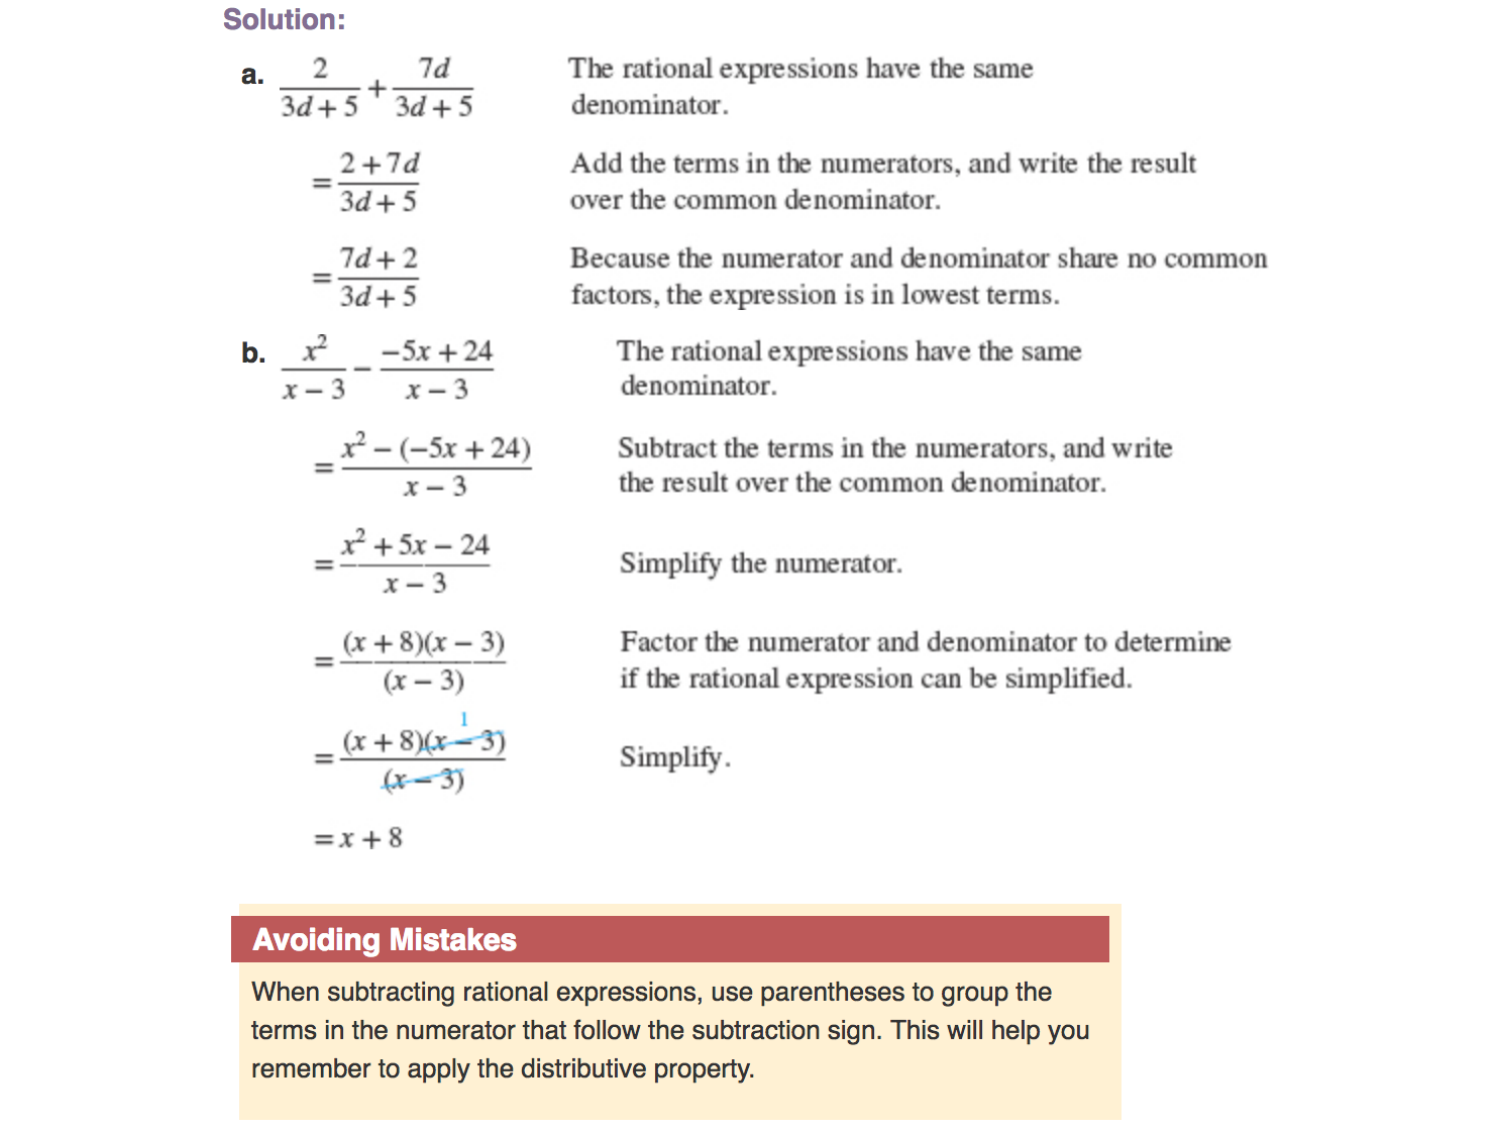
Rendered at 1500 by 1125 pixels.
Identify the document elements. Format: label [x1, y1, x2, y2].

list [0, 0, 1500, 1125]
